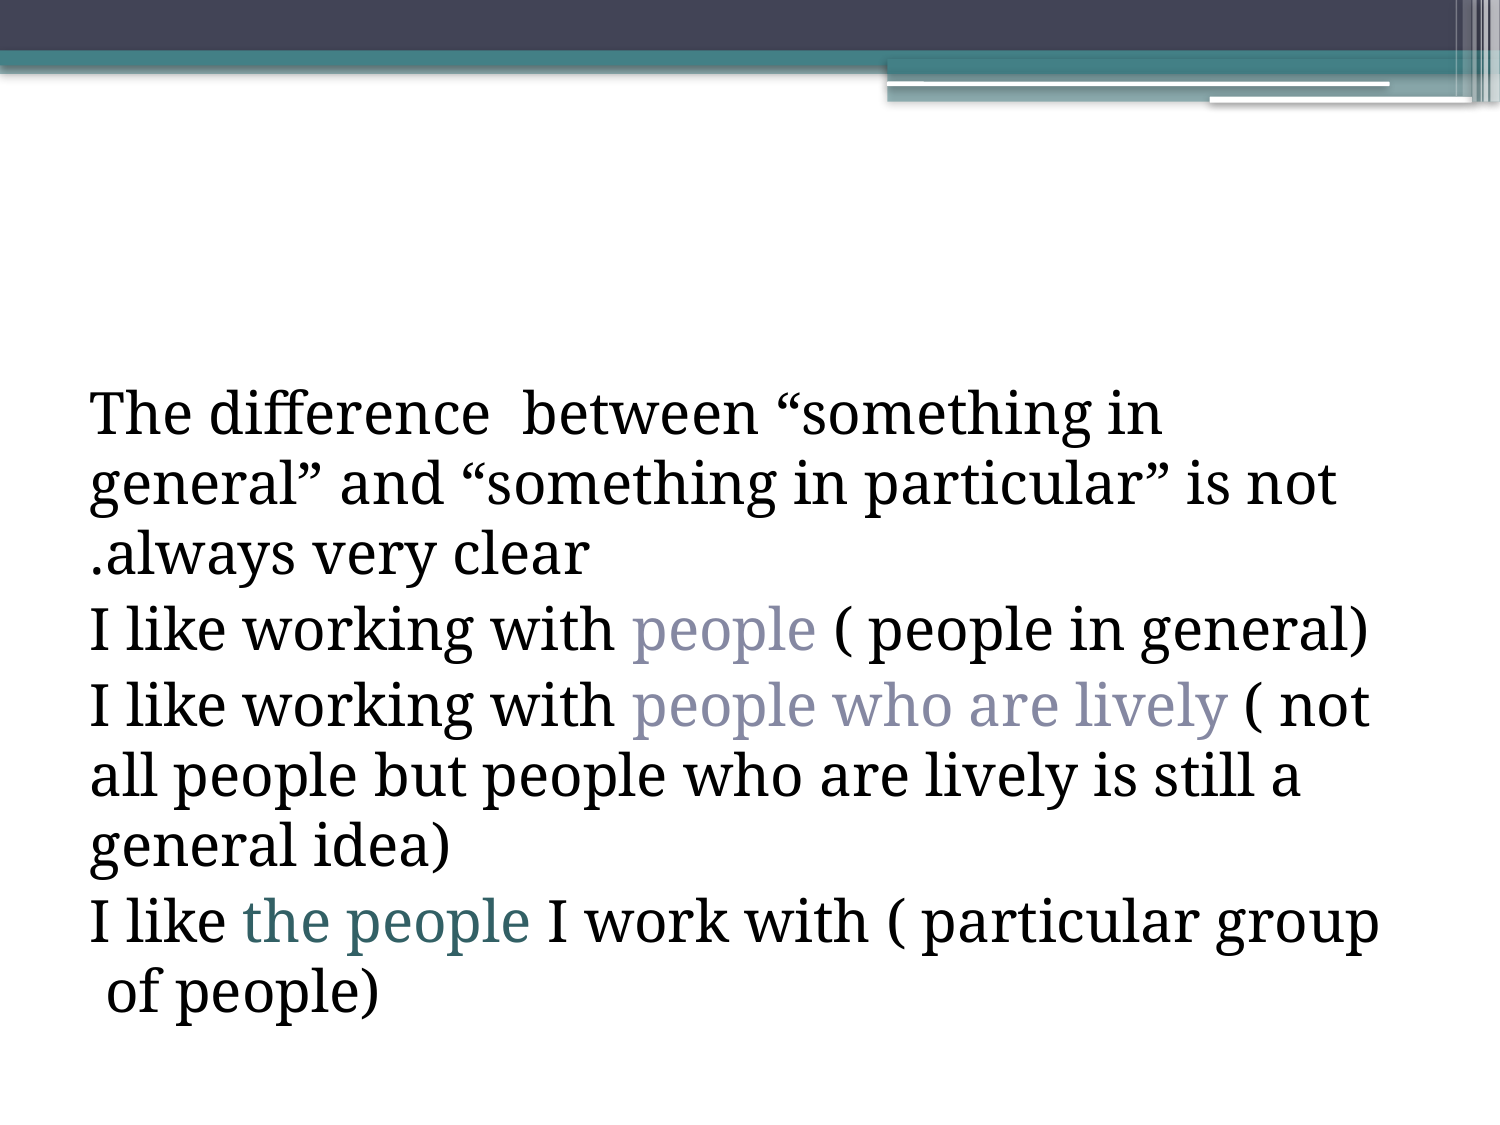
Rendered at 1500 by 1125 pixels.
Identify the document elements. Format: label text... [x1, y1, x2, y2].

list The difference between “something in general” and “something in particular” is not always very clear. I like working with people ( people in general) I like working with people who are lively ( not all people but people who are lively is still a general idea) I like the people I work with ( particular group of people) [75, 368, 1425, 1079]
